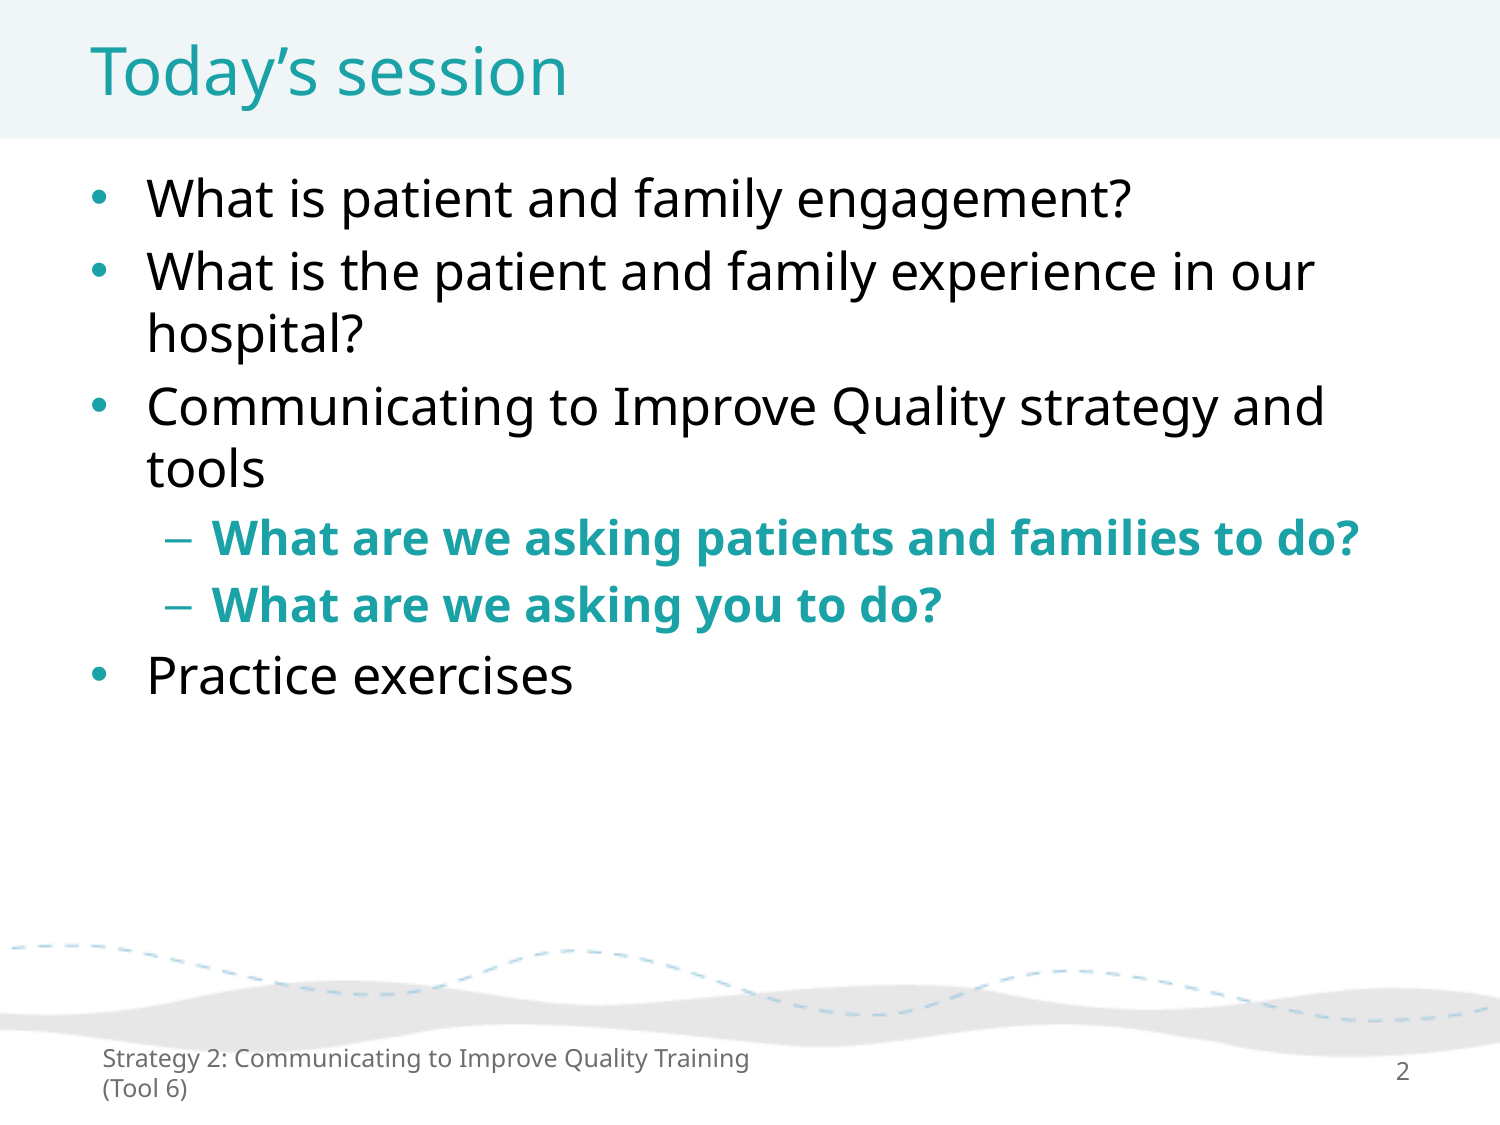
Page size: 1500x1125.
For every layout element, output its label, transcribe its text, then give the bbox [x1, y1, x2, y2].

picture [0, 0, 1500, 1125]
title Today’s session [75, 0, 1425, 138]
footer Strategy 2: Communicating to Improve Quality Training (Tool 6) [87, 1042, 825, 1103]
slide_number 2 [1074, 1042, 1425, 1103]
list What is patient and family engagement? What is the patient and family experience in our hospital? Communicating to Improve Quality strategy and tools What are we asking patients and families to do? What are we asking you to do? Practice exercises [75, 157, 1425, 900]
